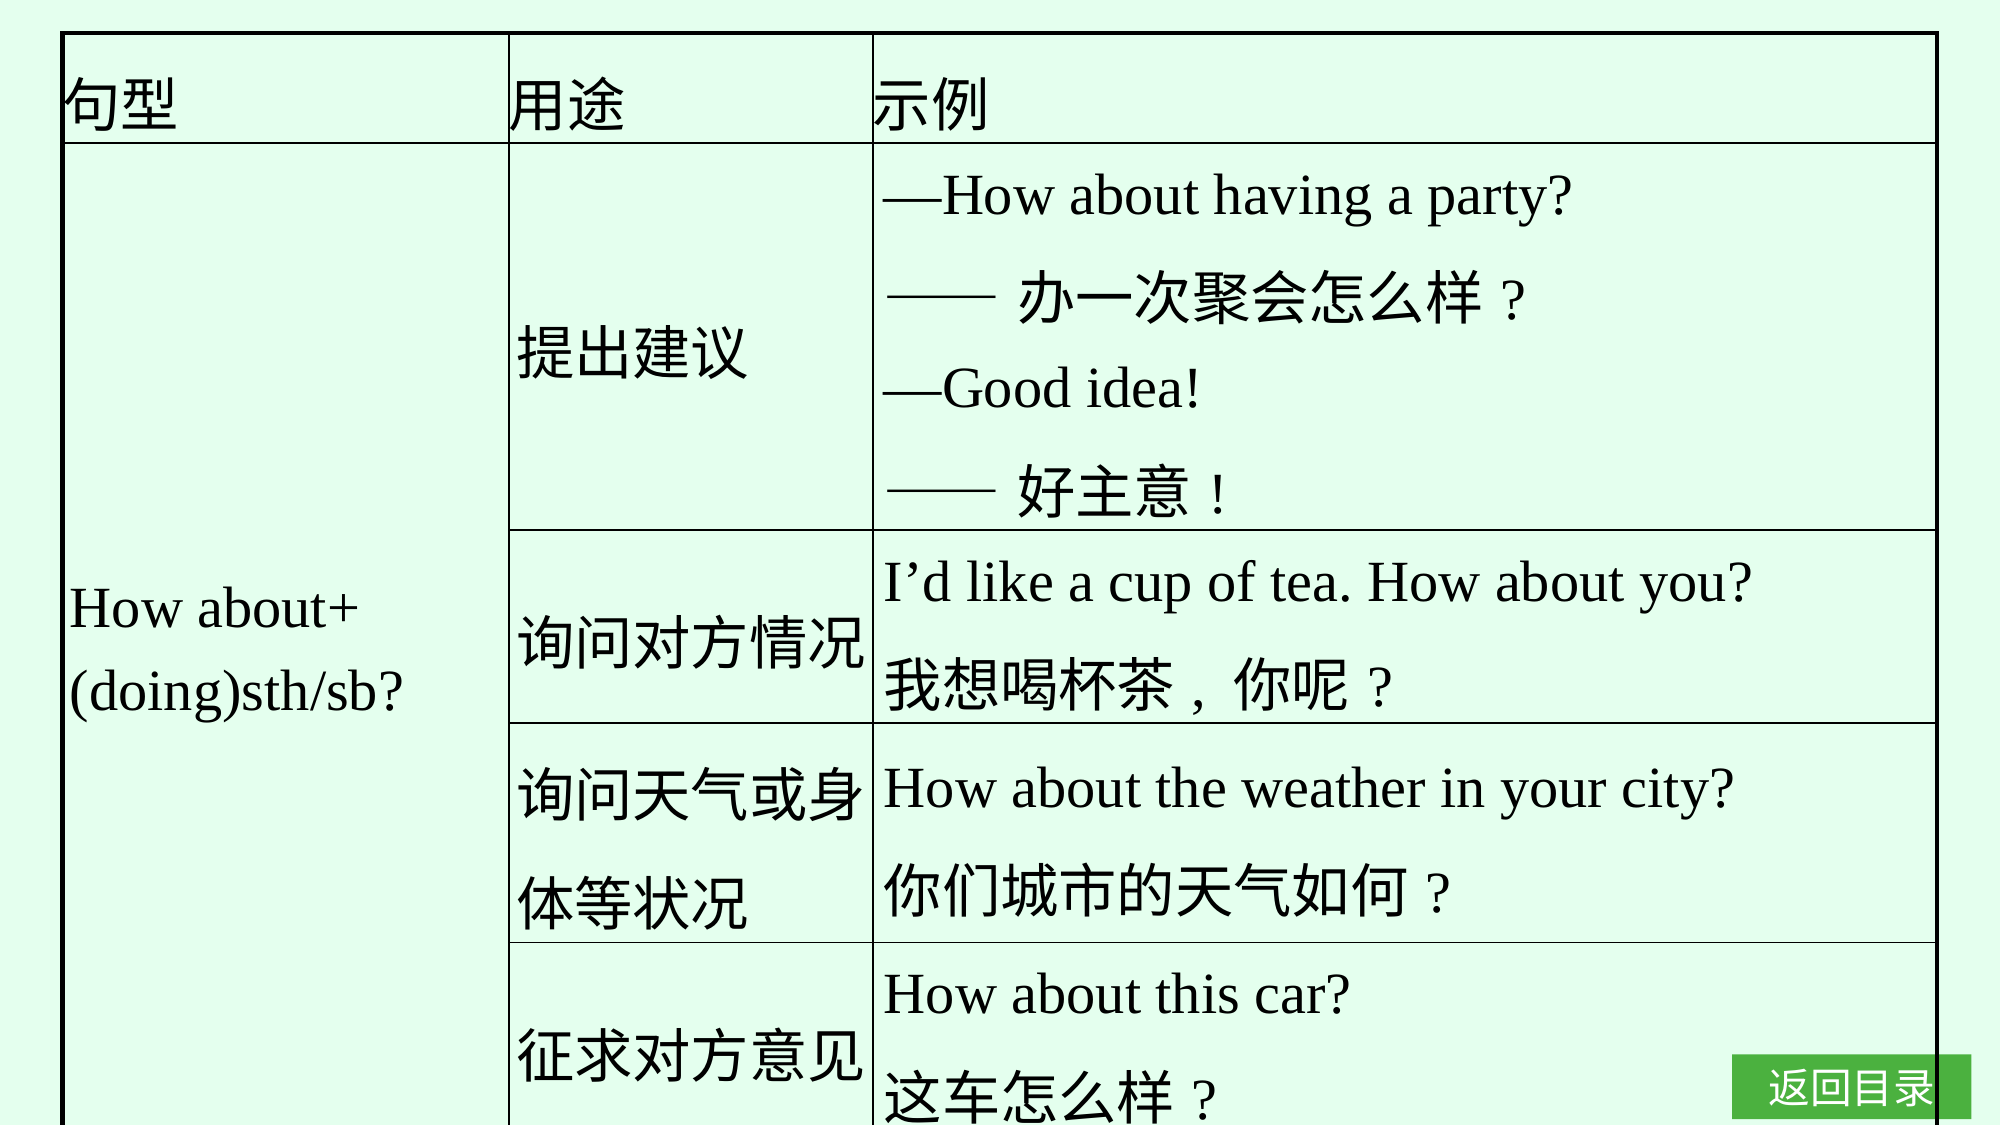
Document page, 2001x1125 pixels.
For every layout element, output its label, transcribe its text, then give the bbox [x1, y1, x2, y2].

table_cell How about this car? 这车怎么样? [874, 943, 1935, 1125]
table_header 示例 [874, 35, 1935, 142]
table_header 用途 [510, 35, 872, 142]
table_cell I’d like a cup of tea. How about you? 我想喝杯茶, 你呢? [874, 531, 1935, 722]
table_cell —How about having a party? ——办一次聚会怎么样? —Good idea! ——好主意! [874, 144, 1935, 529]
table_cell 询问天气或身体等状况 [510, 724, 872, 942]
table_cell 提出建议 [510, 144, 872, 529]
table_cell 征求对方意见 [510, 943, 872, 1125]
table_cell 询问对方情况 [510, 531, 872, 722]
table_cell How about+(doing)sth/sb? [65, 144, 508, 1125]
table_cell How about the weather in your city? 你们城市的天气如何? [874, 724, 1935, 942]
table_header 句型 [65, 35, 508, 142]
